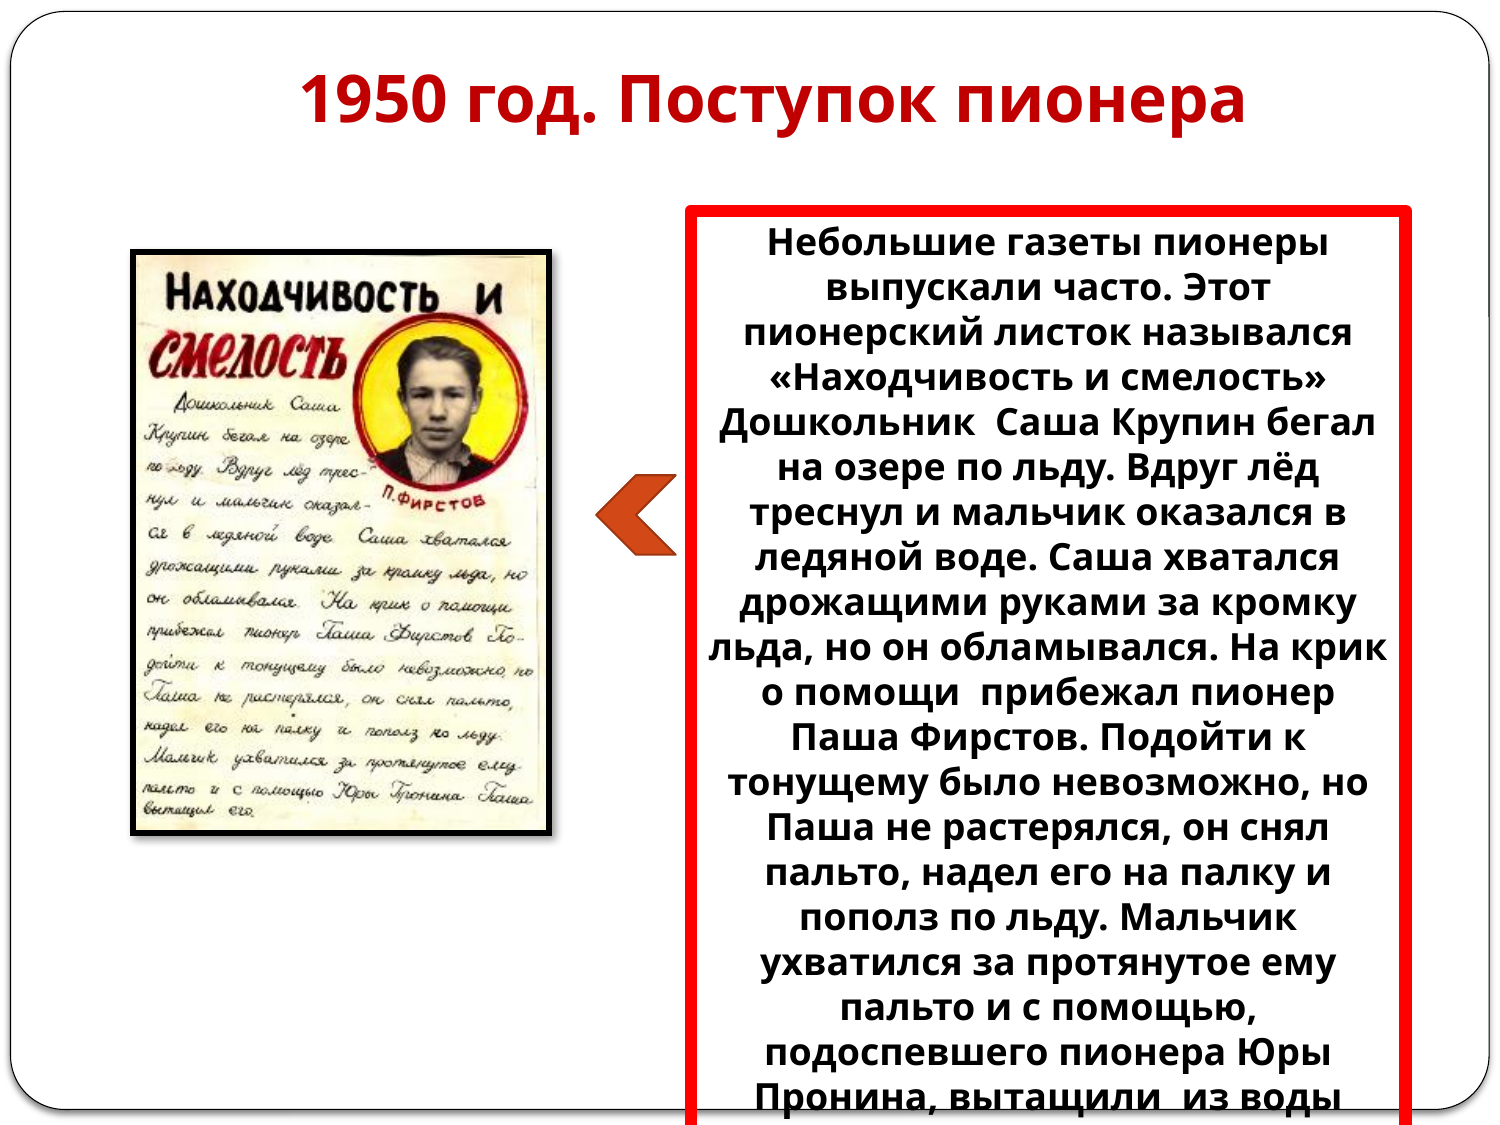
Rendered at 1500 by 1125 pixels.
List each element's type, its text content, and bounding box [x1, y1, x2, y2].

text_box Небольшие газеты пионеры выпускали часто. Этот пионерский листок назывался «Находчивость и смелость» Дошкольник Саша Крупин бегал на озере по льду. Вдруг лёд треснул и мальчик оказался в ледяной воде. Саша хватался дрожащими руками за кромку льда, но он обламывался. На крик о помощи прибежал пионер Паша Фирстов. Подойти к тонущему было невозможно, но Паша не растерялся, он снял пальто, надел его на палку и пополз по льду. Мальчик ухватился за протянутое ему пальто и с помощью, подоспевшего пионера Юры Пронина, вытащили из воды Сашу. [690, 210, 1406, 1125]
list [135, 255, 547, 830]
title 1950 год. Поступок пионера [281, 35, 1266, 151]
text_box [595, 474, 677, 556]
